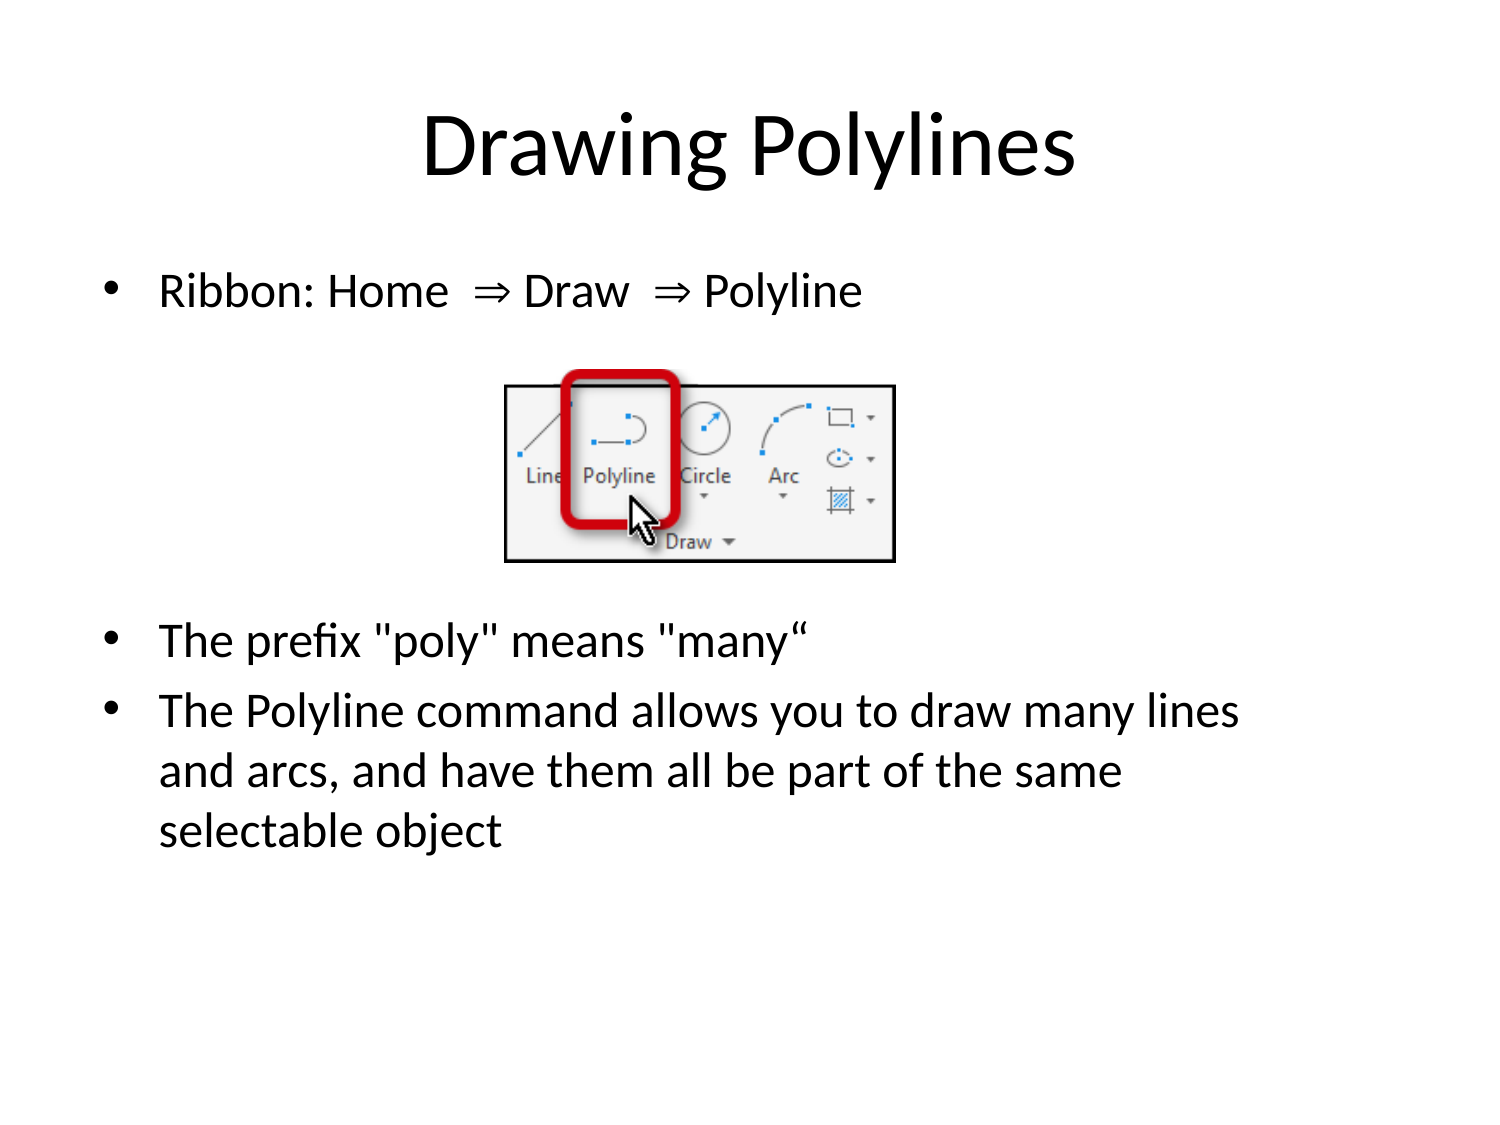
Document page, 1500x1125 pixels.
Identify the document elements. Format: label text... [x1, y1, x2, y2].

list Ribbon: Home  Draw  Polyline The prefix "poly" means "many“ The Polyline command allows you to draw many lines and arcs, and have them all be part of the same selectable object [87, 249, 1313, 950]
title Drawing Polylines [75, 45, 1425, 233]
picture [503, 369, 897, 563]
